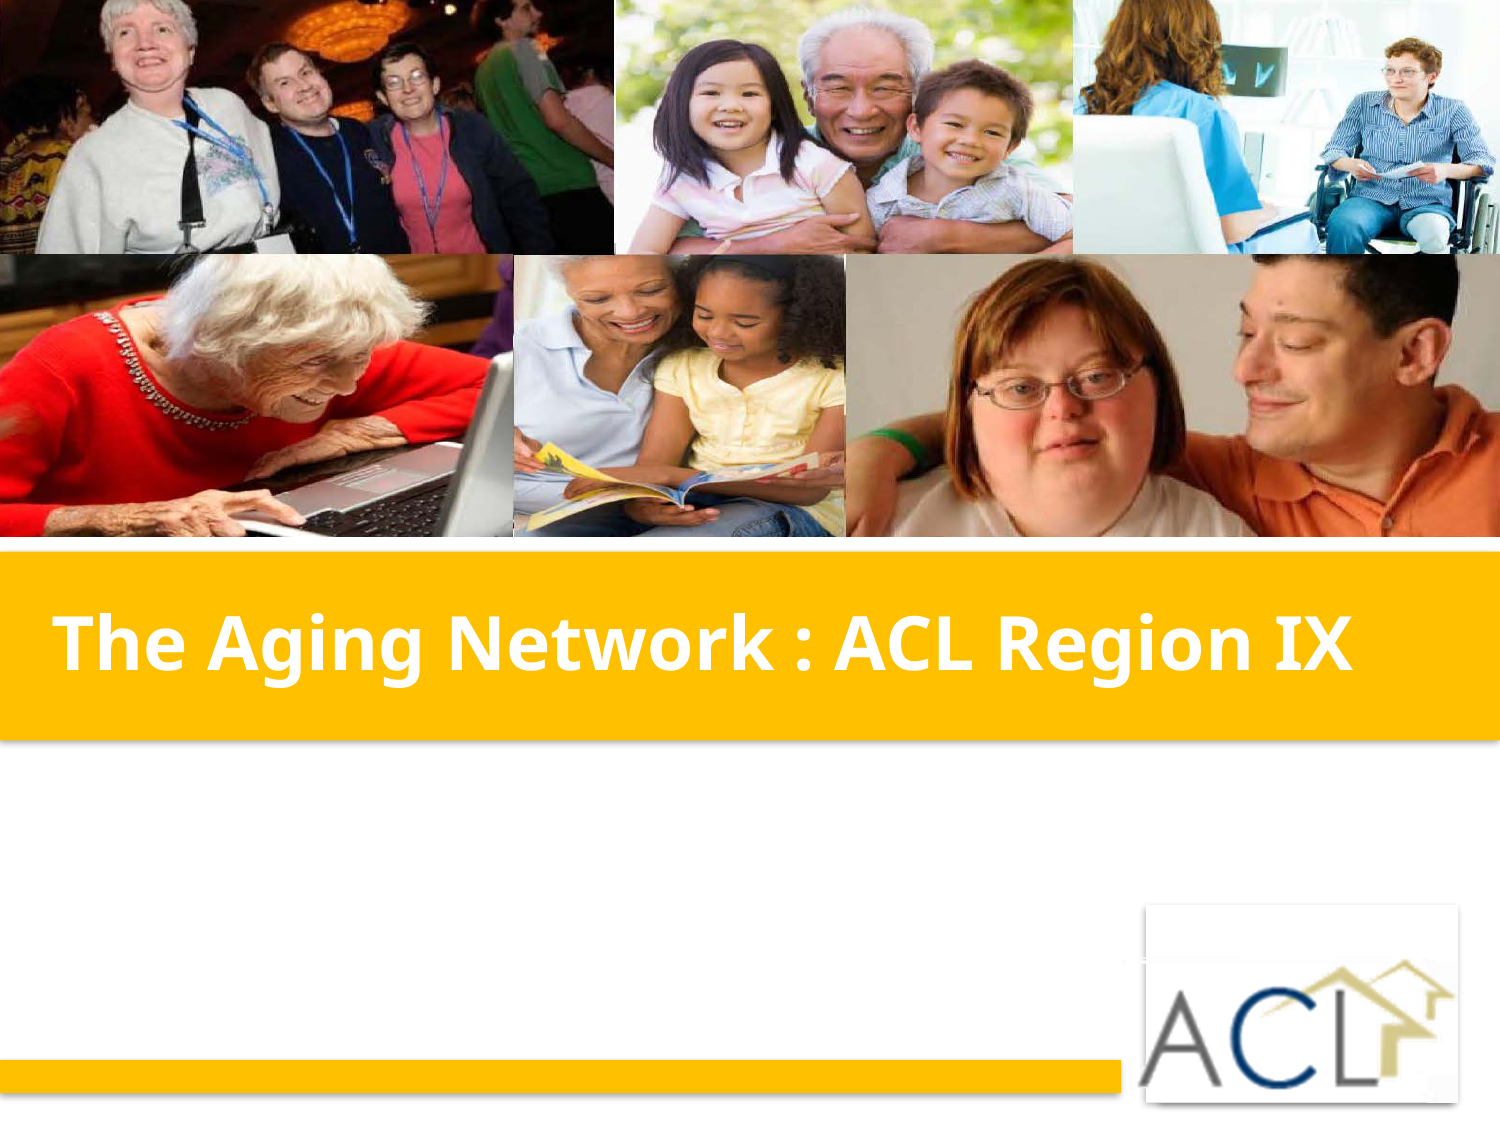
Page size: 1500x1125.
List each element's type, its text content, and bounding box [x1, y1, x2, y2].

picture [0, 0, 1500, 537]
picture [1121, 951, 1459, 1103]
title The Aging Network : ACL Region IX [35, 530, 1462, 694]
